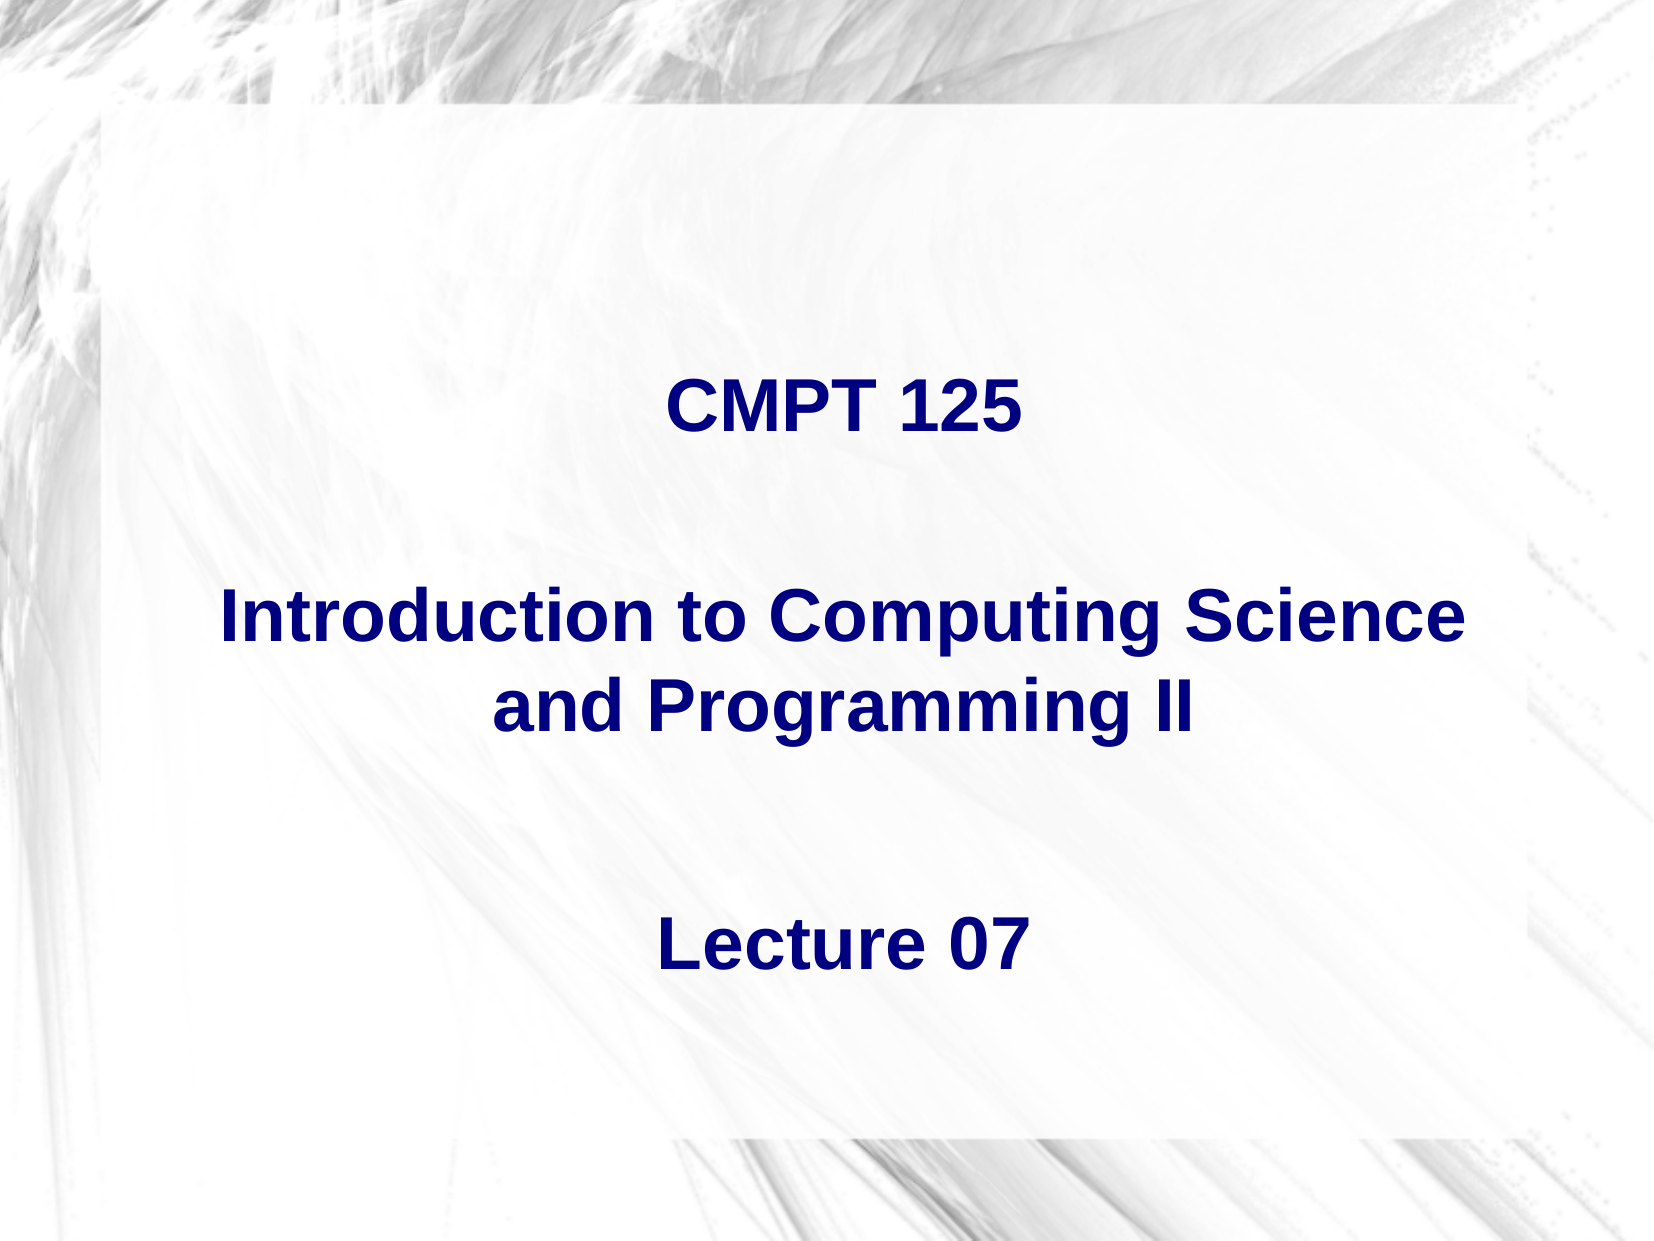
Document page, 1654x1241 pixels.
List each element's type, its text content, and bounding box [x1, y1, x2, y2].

list CMPT 125 Introduction to Computing Science and Programming II Lecture 07 [118, 237, 1571, 1105]
picture [0, 0, 1654, 1241]
